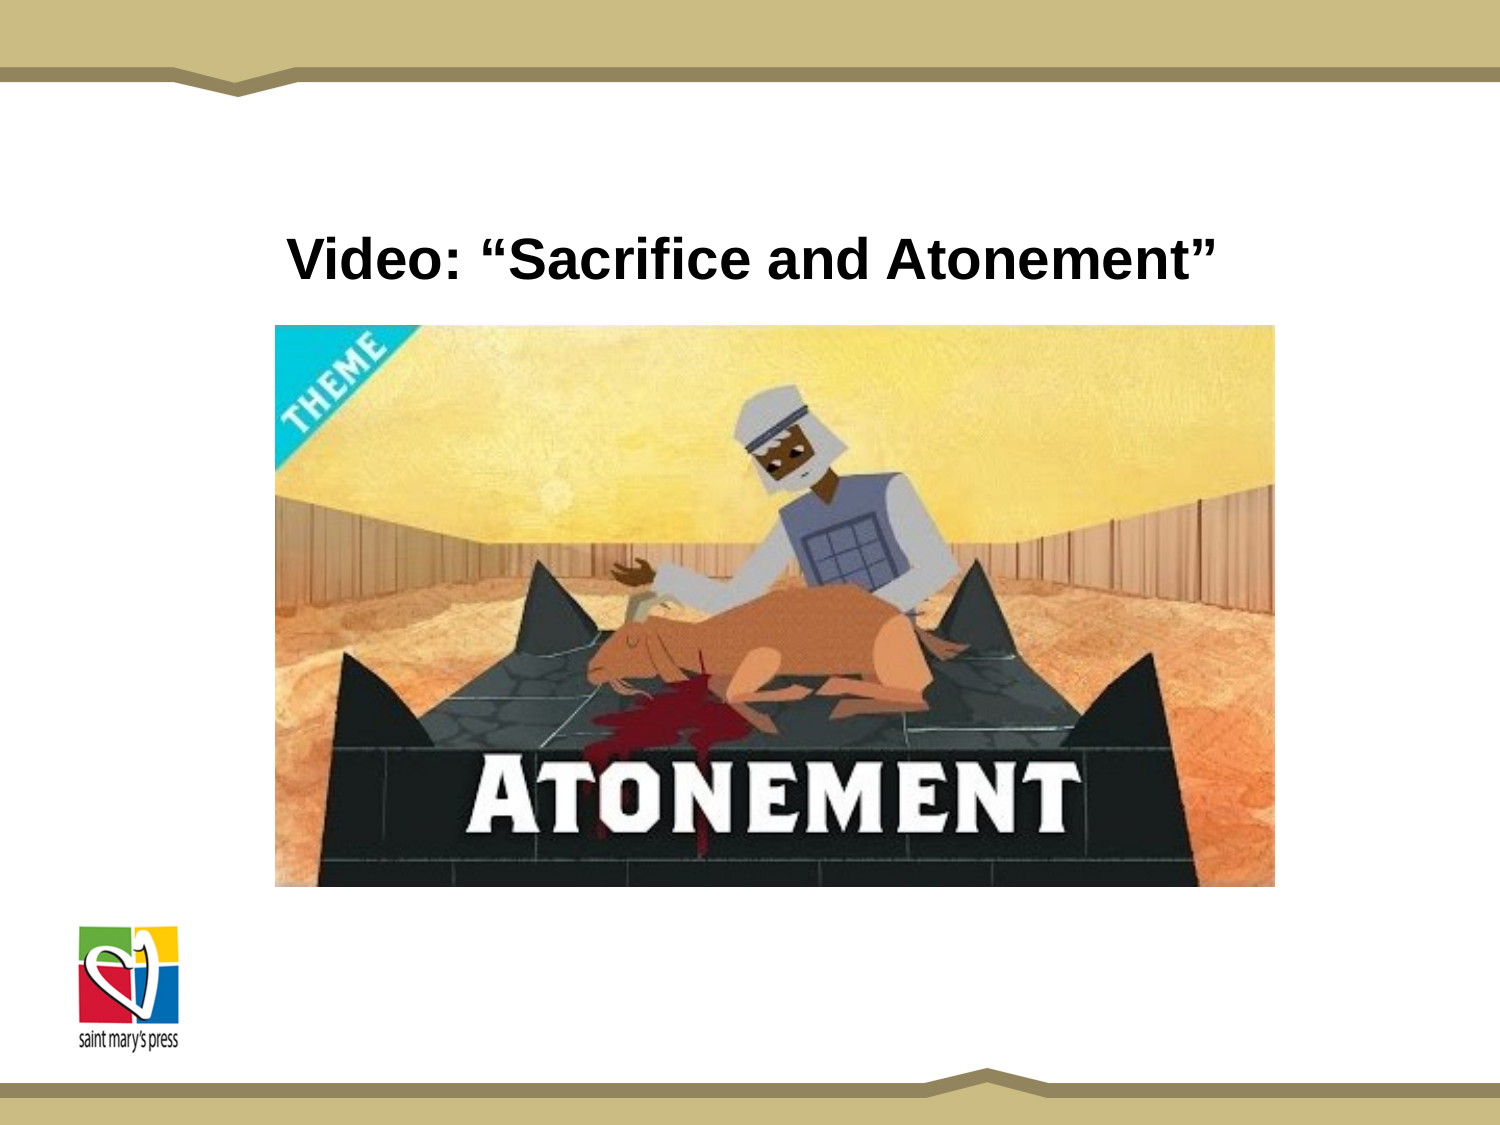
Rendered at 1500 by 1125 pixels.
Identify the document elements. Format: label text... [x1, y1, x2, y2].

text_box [274, 324, 1276, 888]
title Video: “Sacrifice and Atonement” [270, 212, 1500, 300]
picture [0, 0, 1500, 1125]
